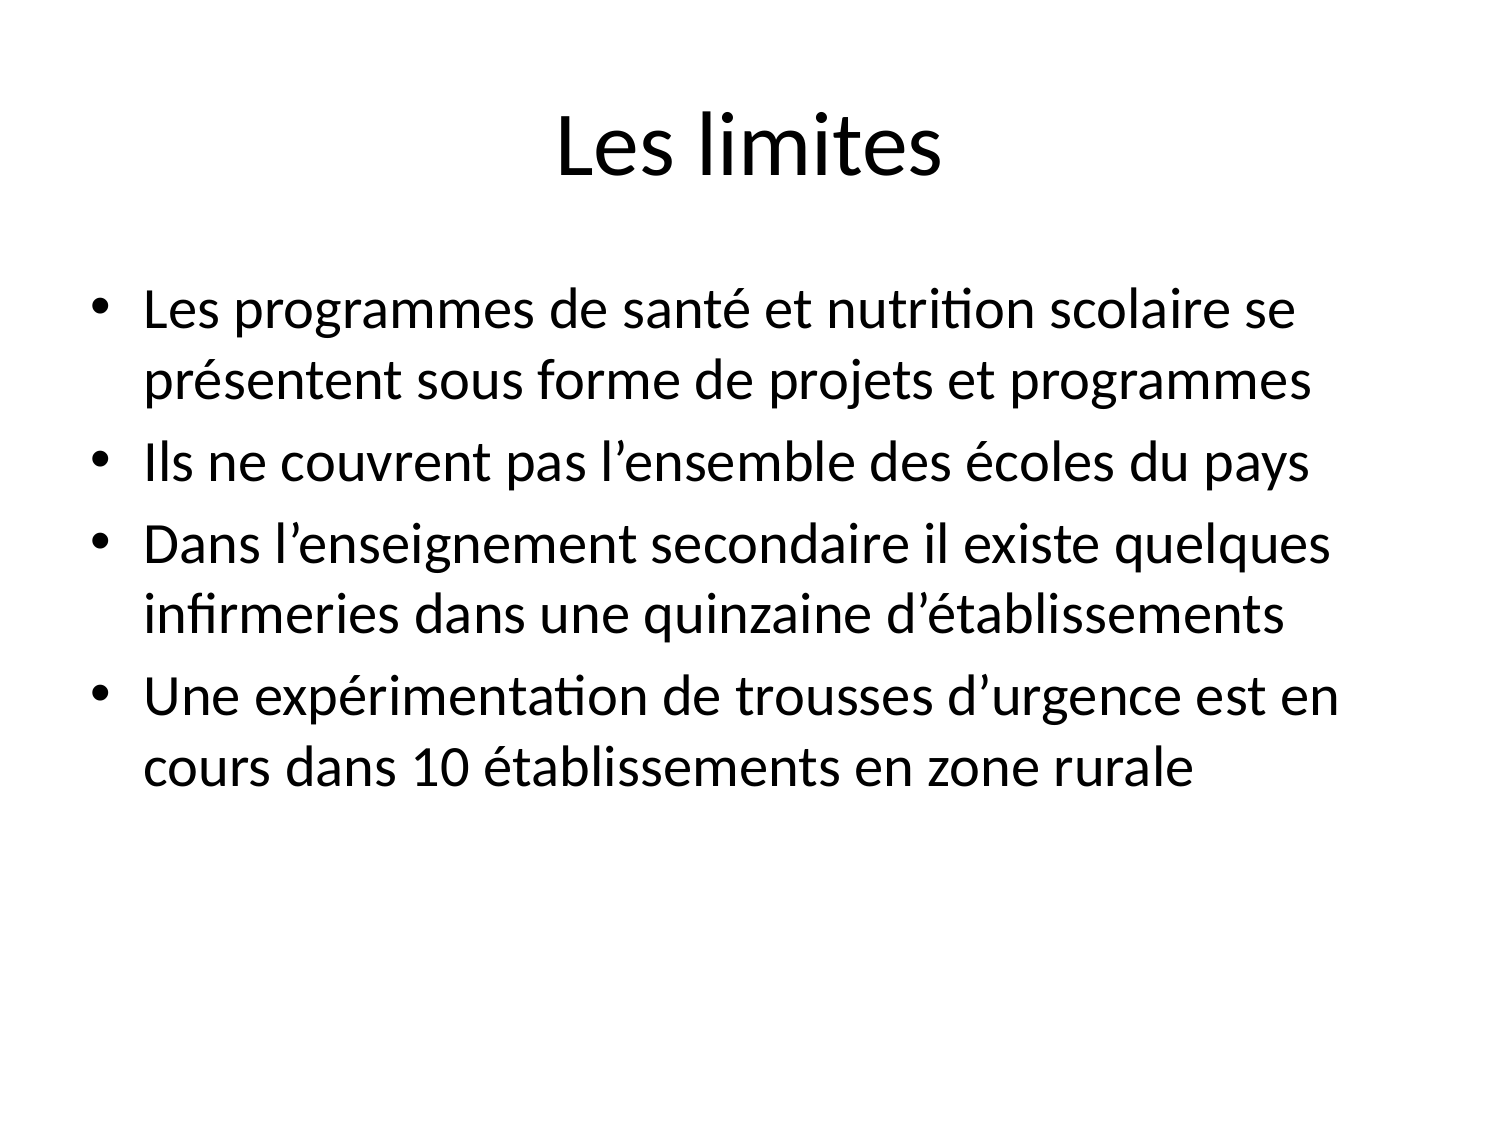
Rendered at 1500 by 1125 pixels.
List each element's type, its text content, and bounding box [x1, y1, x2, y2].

title Les limites [75, 45, 1425, 233]
list Les programmes de santé et nutrition scolaire se présentent sous forme de projets et programmes Ils ne couvrent pas l’ensemble des écoles du pays Dans l’enseignement secondaire il existe quelques infirmeries dans une quinzaine d’établissements Une expérimentation de trousses d’urgence est en cours dans 10 établissements en zone rurale [75, 262, 1425, 1005]
